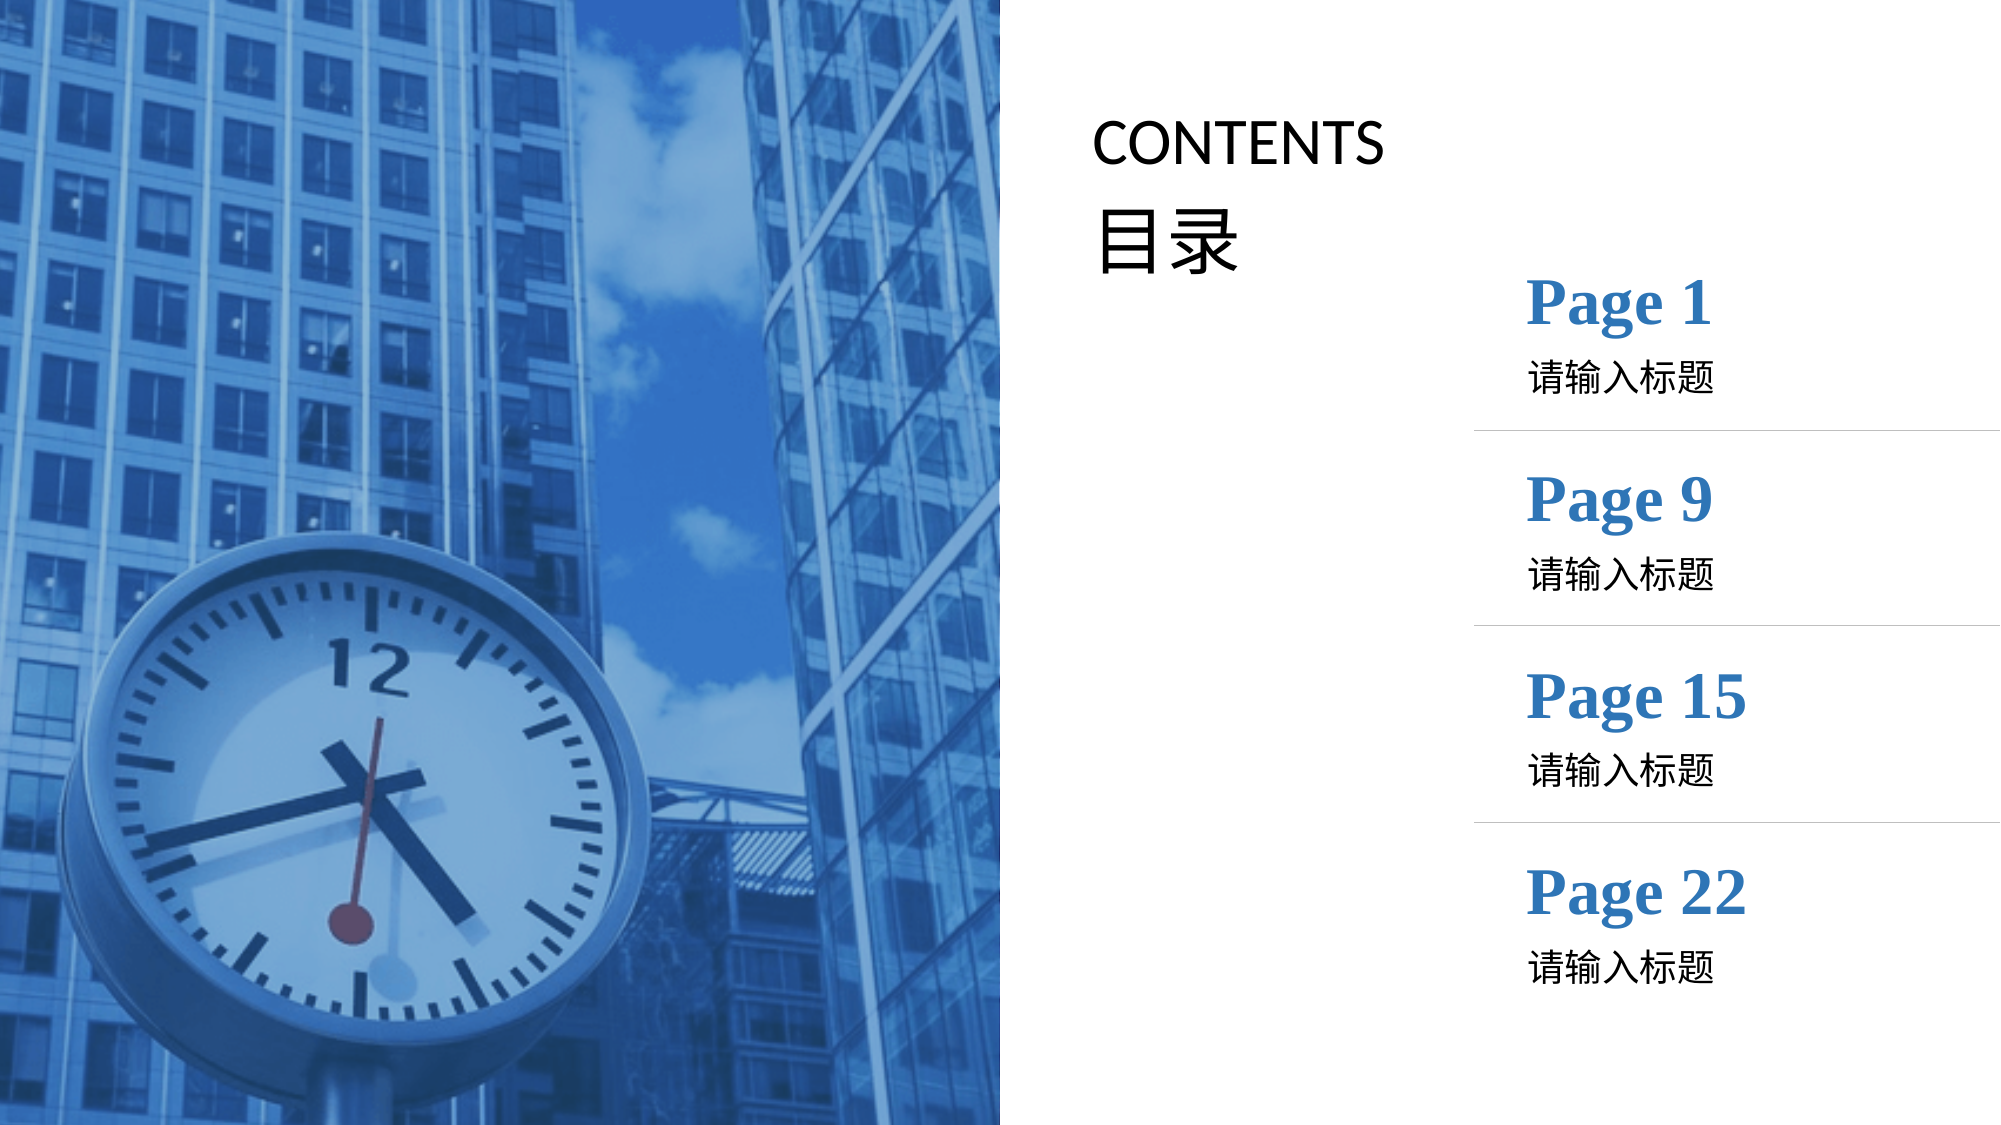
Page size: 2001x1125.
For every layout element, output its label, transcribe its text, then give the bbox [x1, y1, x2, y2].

text_box CONTENTS [1077, 90, 1401, 185]
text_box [1511, 447, 1731, 604]
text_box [1510, 840, 1764, 997]
picture [0, 0, 1000, 1125]
text_box 目录 [1076, 185, 1257, 291]
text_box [1511, 250, 1731, 408]
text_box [1510, 644, 1764, 801]
